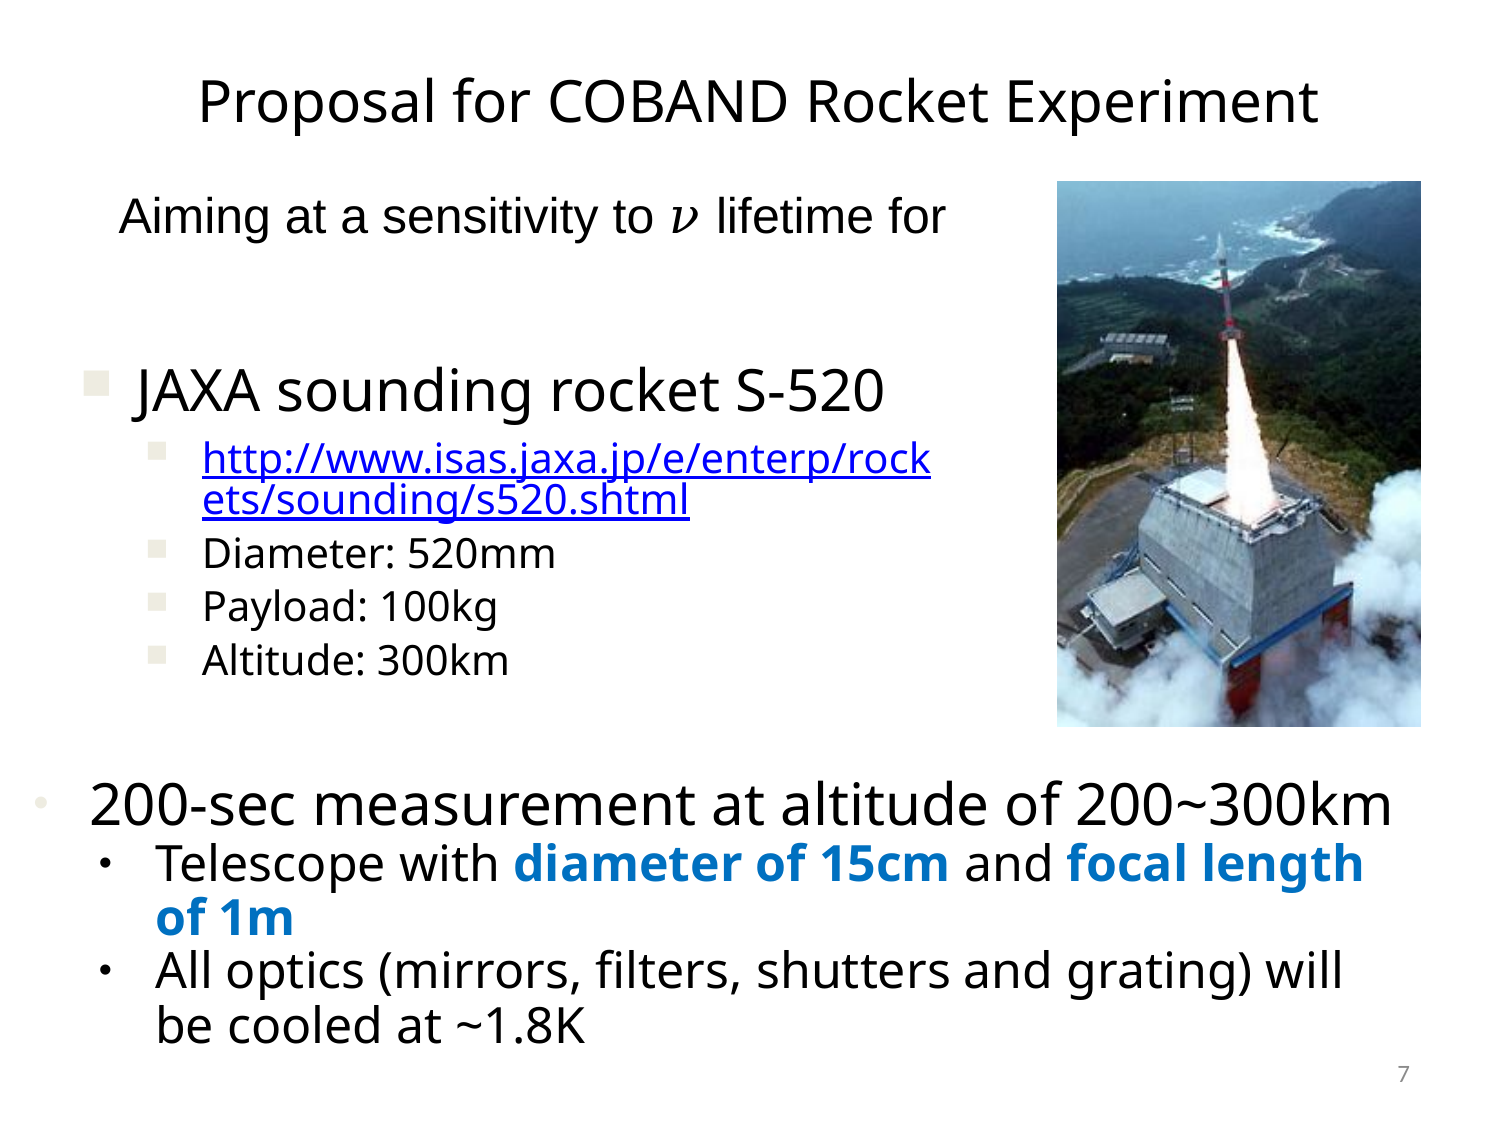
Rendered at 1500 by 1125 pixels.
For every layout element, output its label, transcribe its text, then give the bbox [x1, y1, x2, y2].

text_box Proposal for COBAND Rocket Experiment [103, 31, 1414, 167]
text_box 200-sec measurement at altitude of 200~300km Telescope with diameter of 15cm and focal length of 1m All optics (mirrors, filters, shutters and grating) will be cooled at ~1.8K [18, 767, 1421, 1062]
text_box JAXA sounding rocket S-520 http://www.isas.jaxa.jp/e/enterp/rockets/sounding/s520.shtml Diameter: 520mm Payload: 100kg Altitude: 300km [65, 353, 963, 693]
picture [1056, 180, 1421, 727]
slide_number 7 [1074, 1042, 1425, 1103]
